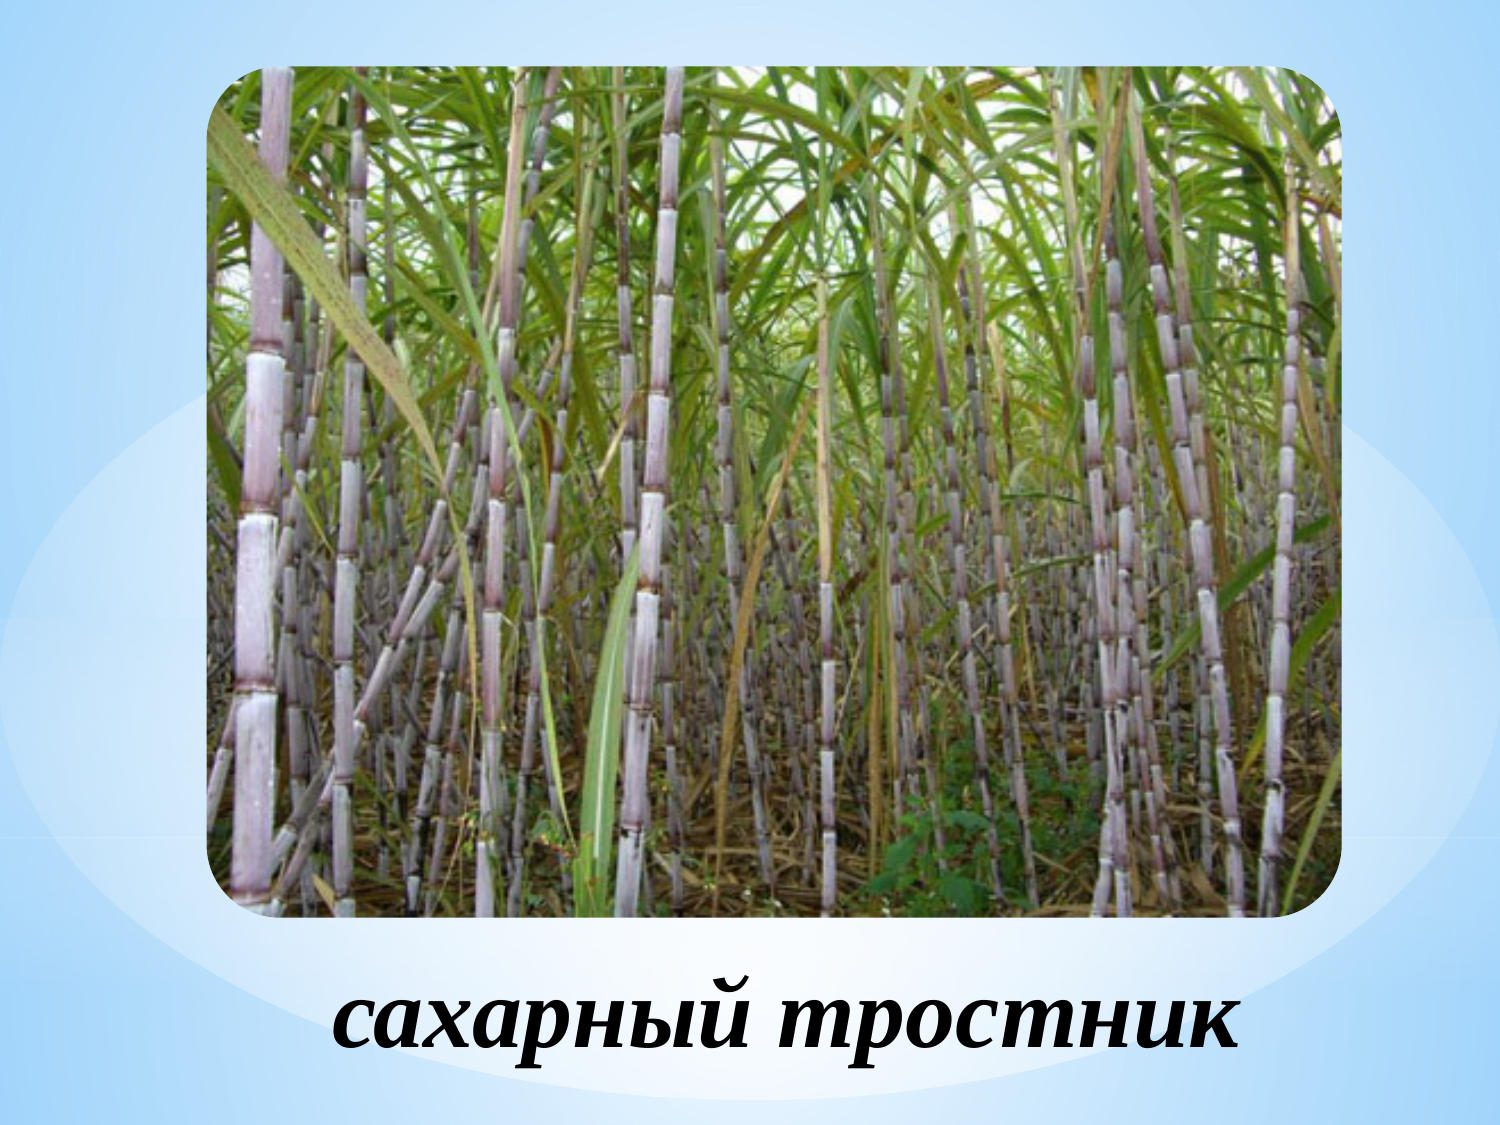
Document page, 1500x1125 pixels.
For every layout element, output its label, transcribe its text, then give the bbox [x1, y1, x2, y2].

picture [206, 66, 1342, 918]
text_box сахарный тростник [230, 940, 1342, 1076]
